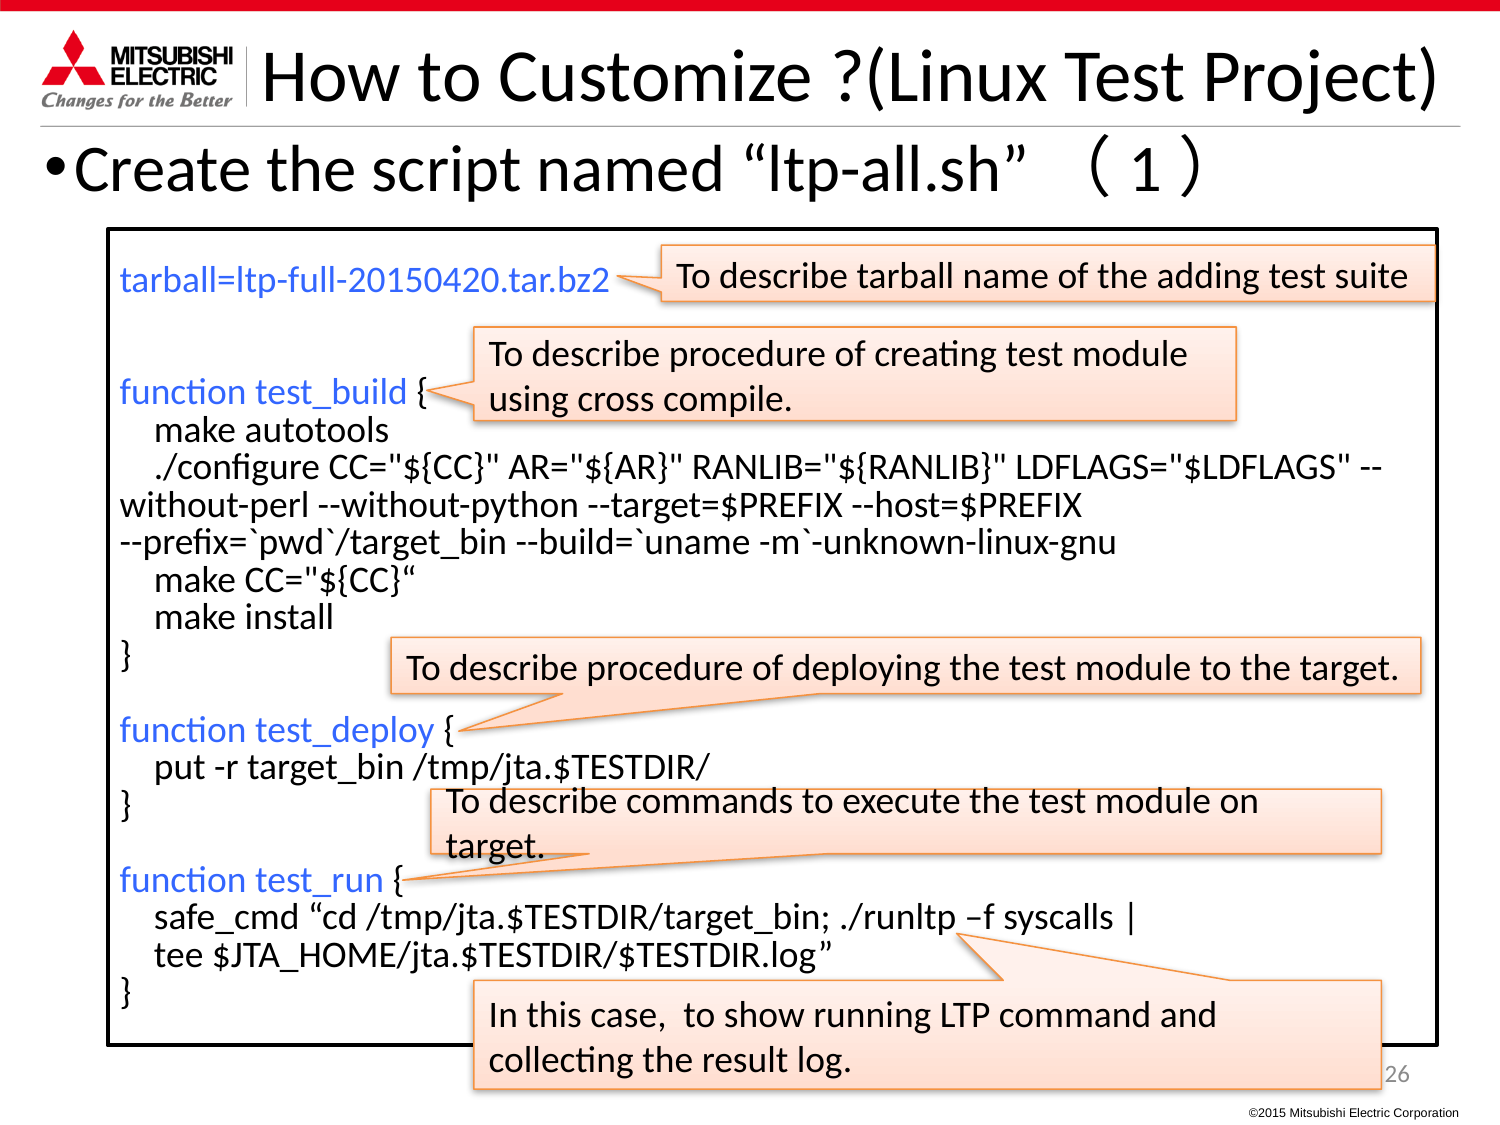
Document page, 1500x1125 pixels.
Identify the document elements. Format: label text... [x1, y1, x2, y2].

picture [0, 0, 1500, 1125]
title How to Customize ?(Linux Test Project) [242, 30, 1461, 112]
list Create the script named “ltp-all.sh”（1） [29, 117, 1483, 1004]
text_box To describe commands to execute the test module on target. [401, 788, 1383, 881]
text_box tarball=ltp-full-20150420.tar.bz2 function test_build { make autotools ./configure CC="${CC}" AR="${AR}" RANLIB="${RANLIB}" LDFLAGS="$LDFLAGS" --without-perl --without-python --target=$PREFIX --host=$PREFIX --prefix=`pwd`/target_bin --build=`uname -m`-unknown-linux-gnu make CC="${CC}“ make install } function test_deploy { put -r target_bin /tmp/jta.$TESTDIR/ } function test_run { safe_cmd “cd /tmp/jta.$TESTDIR/target_bin; ./runltp –f syscalls | tee $JTA_HOME/jta.$TESTDIR/$TESTDIR.log” } [106, 227, 1439, 1047]
text_box To describe tarball name of the adding test suite [616, 244, 1437, 303]
slide_number 26 [1074, 1042, 1425, 1103]
text_box In this case, to show running LTP command and collecting the result log. [473, 932, 1383, 1090]
text_box To describe procedure of deploying the test module to the target. [390, 636, 1422, 732]
text_box To describe procedure of creating test module using cross compile. [425, 326, 1238, 422]
